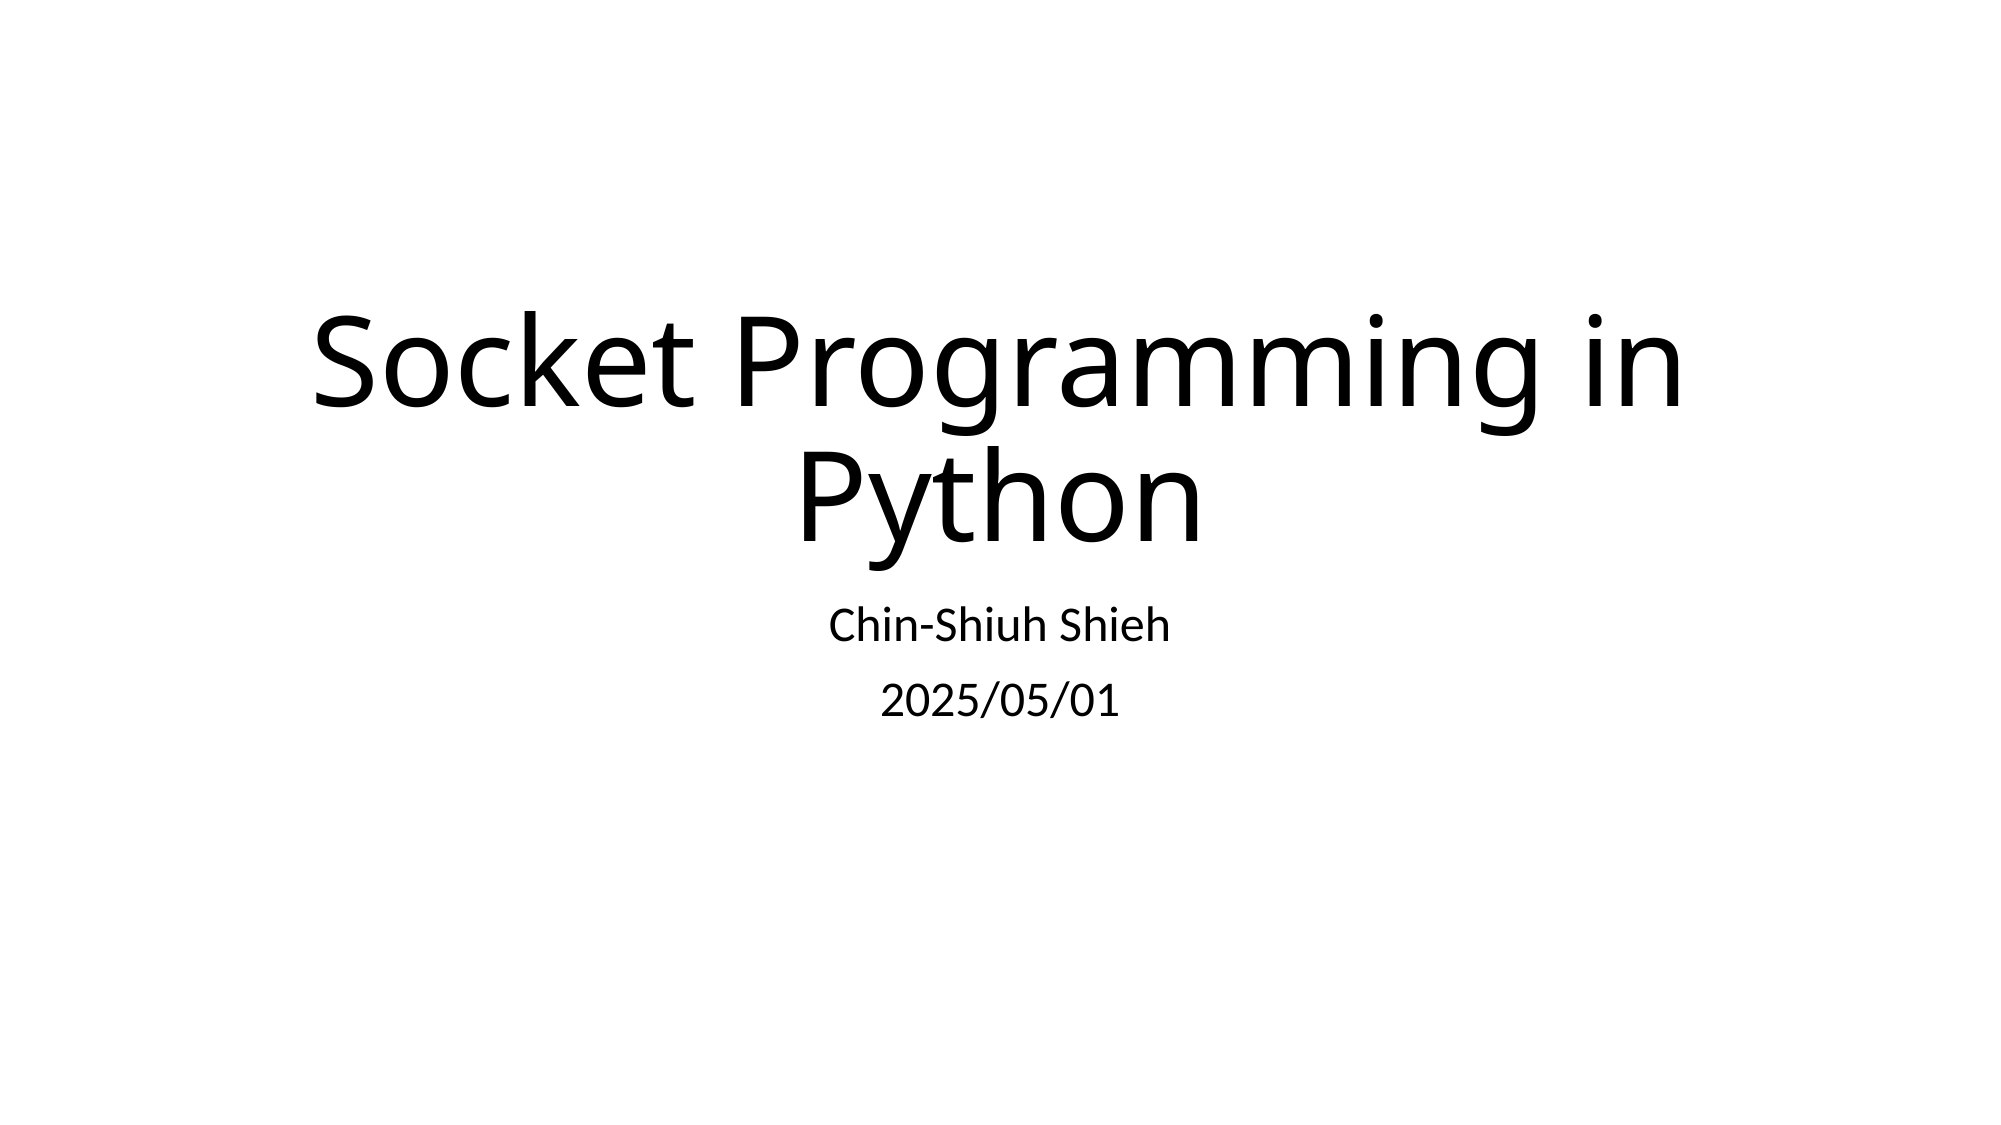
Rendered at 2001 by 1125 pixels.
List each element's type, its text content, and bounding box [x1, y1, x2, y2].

title Socket Programming in Python [249, 184, 1750, 576]
subtitle Chin-Shiuh Shieh 2025/05/01 [249, 590, 1750, 863]
